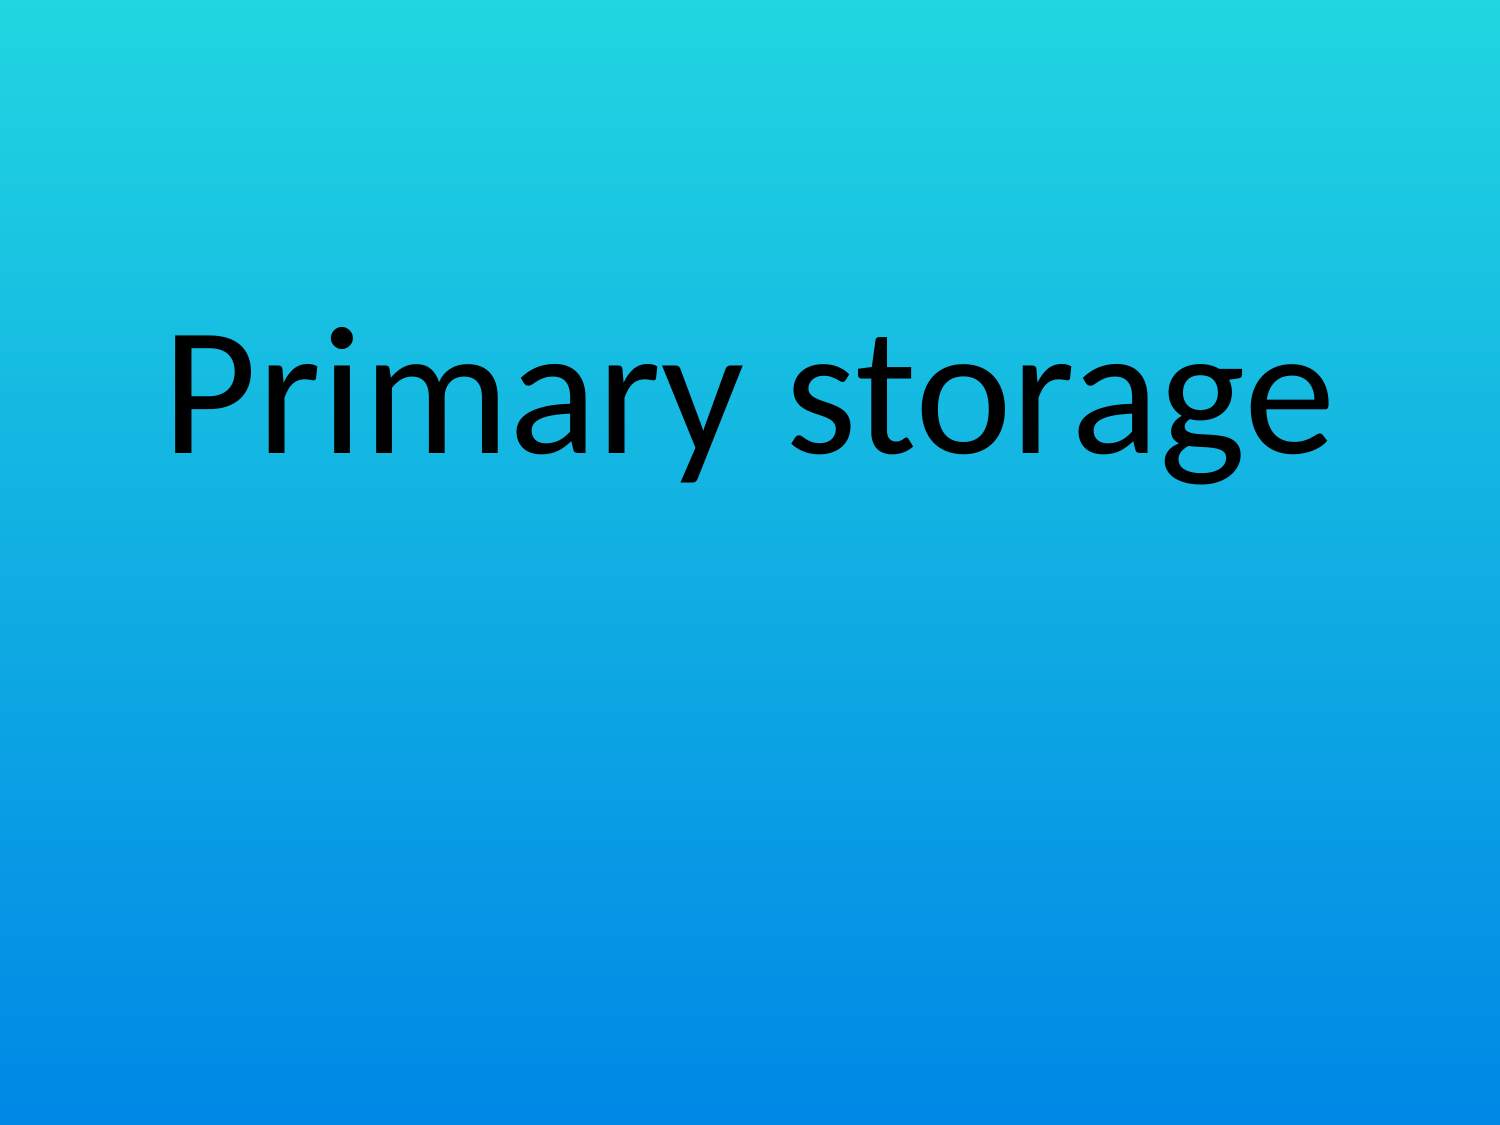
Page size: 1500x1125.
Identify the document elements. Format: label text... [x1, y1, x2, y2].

list Primary storage [75, 262, 1425, 1005]
